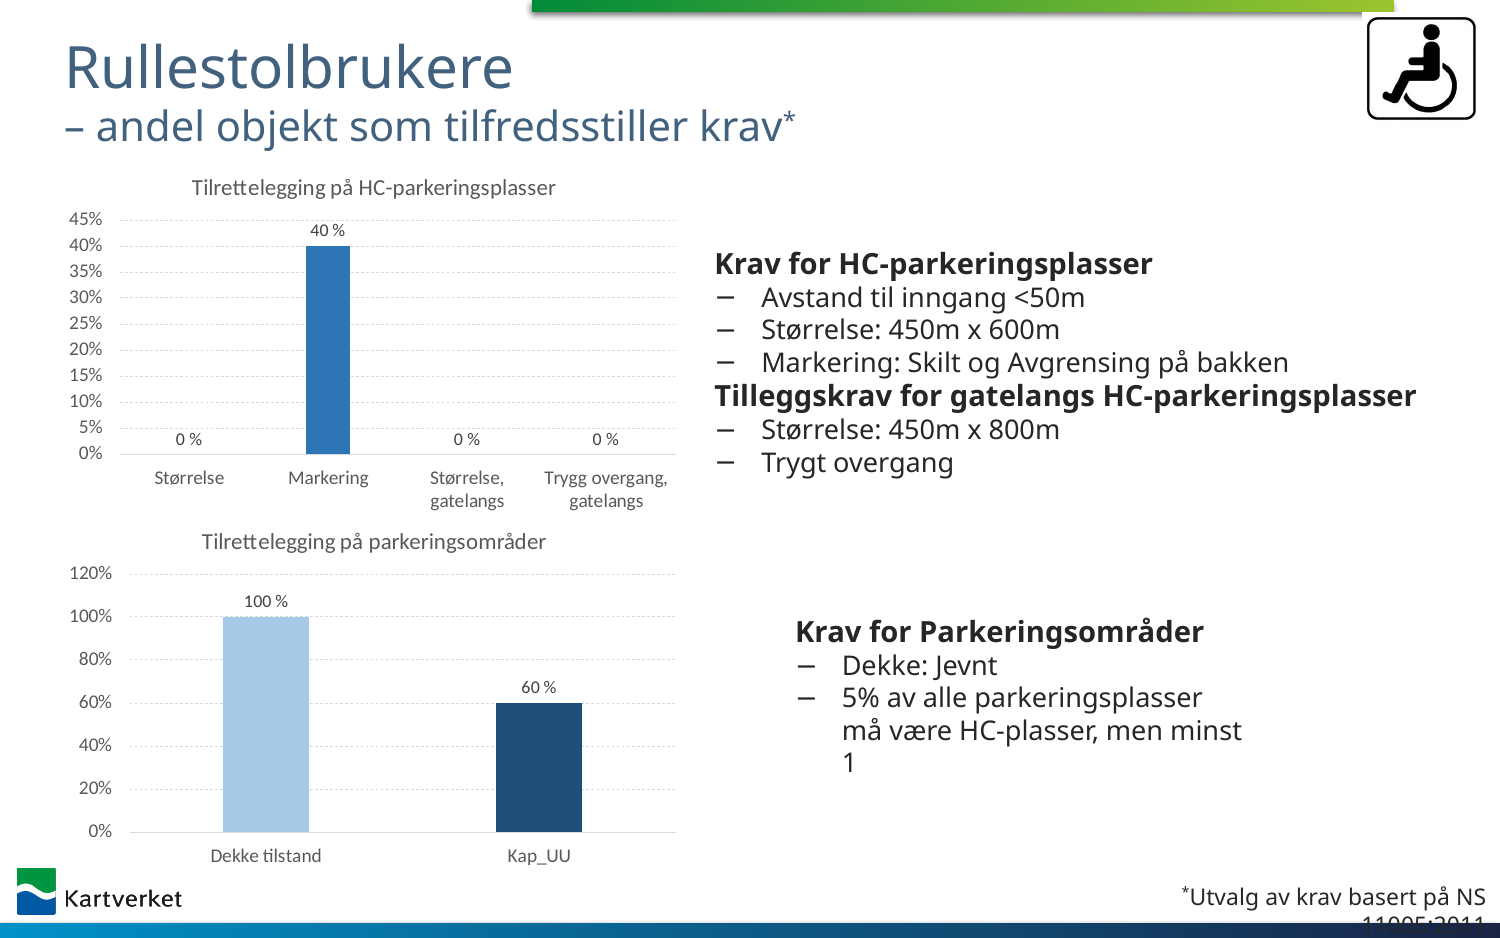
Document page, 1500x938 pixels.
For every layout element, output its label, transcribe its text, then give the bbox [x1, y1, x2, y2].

picture [1362, 12, 1481, 126]
text_box *Utvalg av krav basert på NS 11005:2011 [1068, 873, 1500, 938]
picture [62, 520, 687, 874]
text_box Krav for HC-parkeringsplasser Avstand til inngang <50m Størrelse: 450m x 600m Markering: Skilt og Avgrensing på bakken Tilleggskrav for gatelangs HC-parkeringsplasser Størrelse: 450m x 800m Trygt overgang [699, 237, 1433, 485]
picture [62, 166, 687, 519]
text_box Krav for Parkeringsområder Dekke: Jevnt 5% av alle parkeringsplasser må være HC-plasser, men minst 1 [780, 605, 1261, 786]
text_box Rullestolbrukere – andel objekt som tilfredsstiller krav* [49, 25, 1431, 158]
